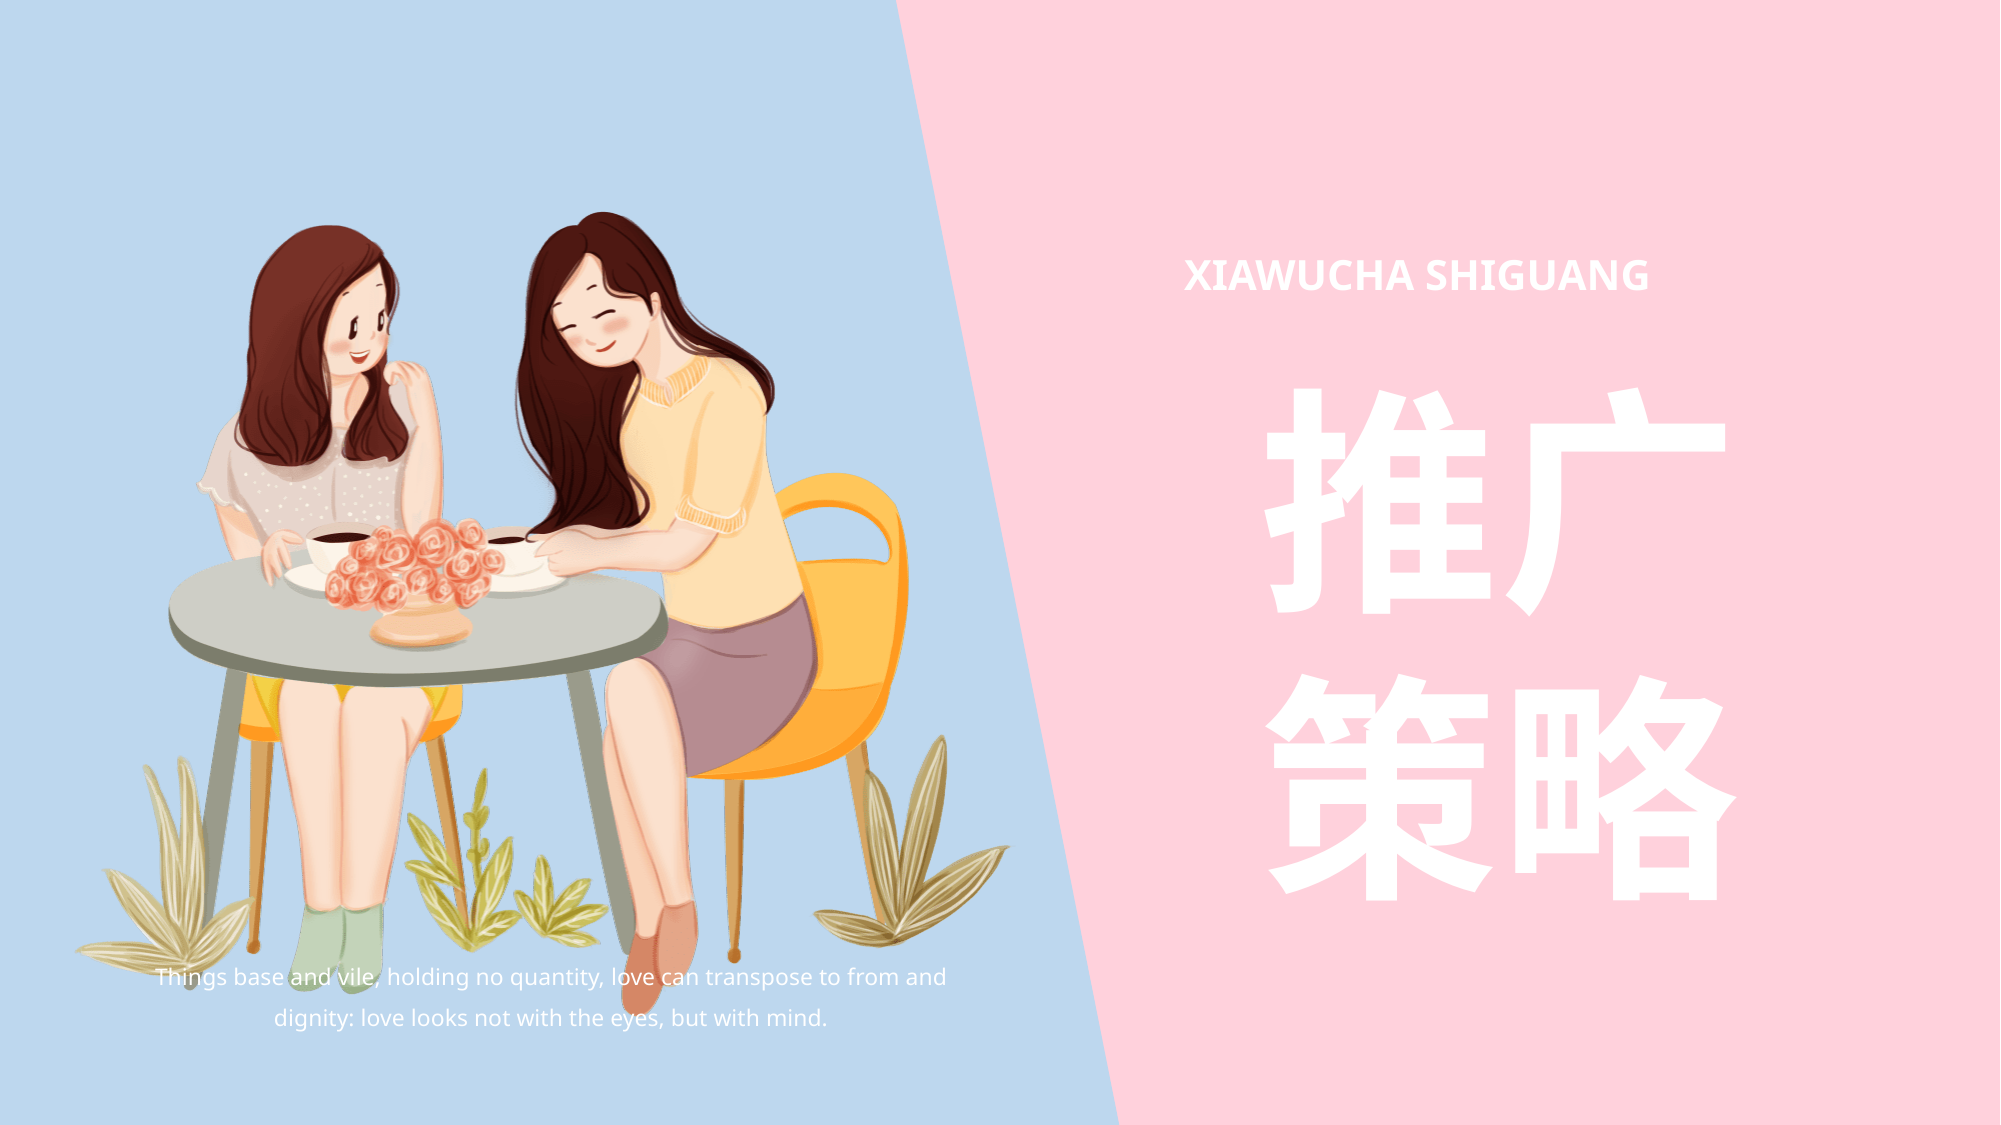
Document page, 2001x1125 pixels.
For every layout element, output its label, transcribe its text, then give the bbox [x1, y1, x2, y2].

picture [32, 31, 1037, 1035]
text_box XIAWUCHA SHIGUANG [1169, 240, 1855, 306]
text_box 推广策略 [1244, 345, 1780, 936]
text_box Things base and vile, holding no quantity, love can transpose to from and dignity: love looks not with the eyes, but with mind. [102, 1035, 1000, 1039]
